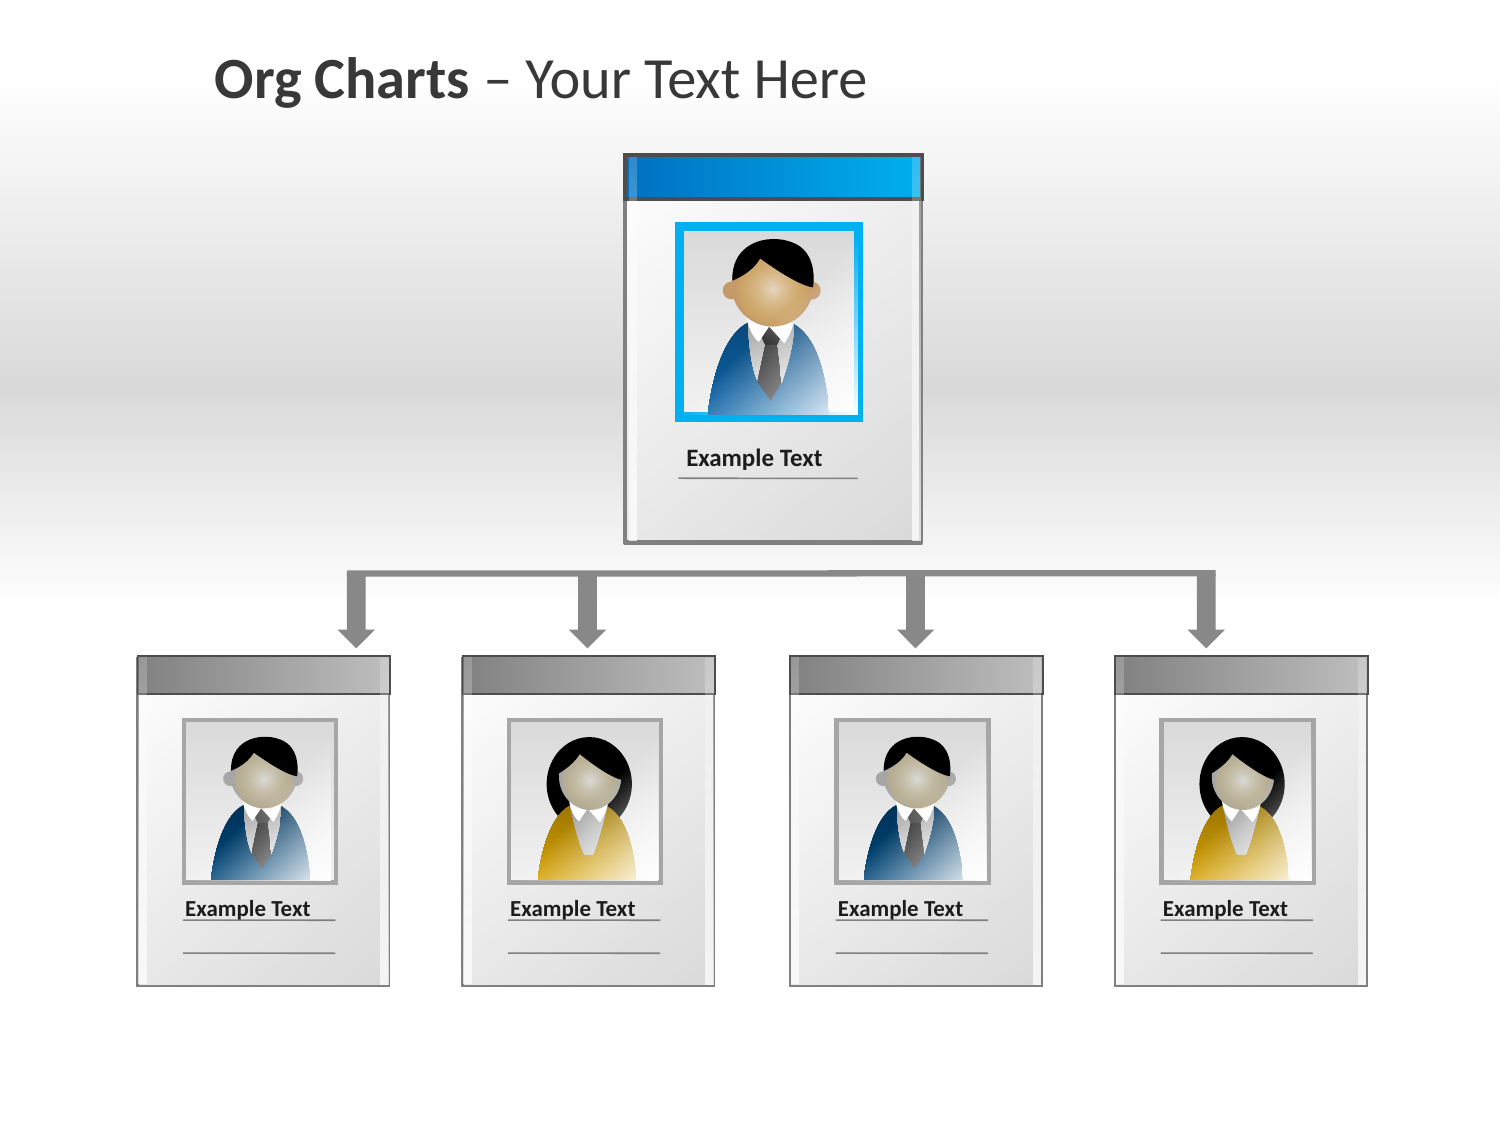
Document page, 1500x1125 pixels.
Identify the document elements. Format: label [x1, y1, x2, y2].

text_box [462, 658, 716, 987]
text_box [337, 572, 1226, 649]
text_box [0, 0, 1500, 663]
text_box [789, 658, 1044, 987]
text_box [624, 154, 923, 544]
text_box [137, 655, 391, 987]
text_box [1114, 655, 1369, 987]
